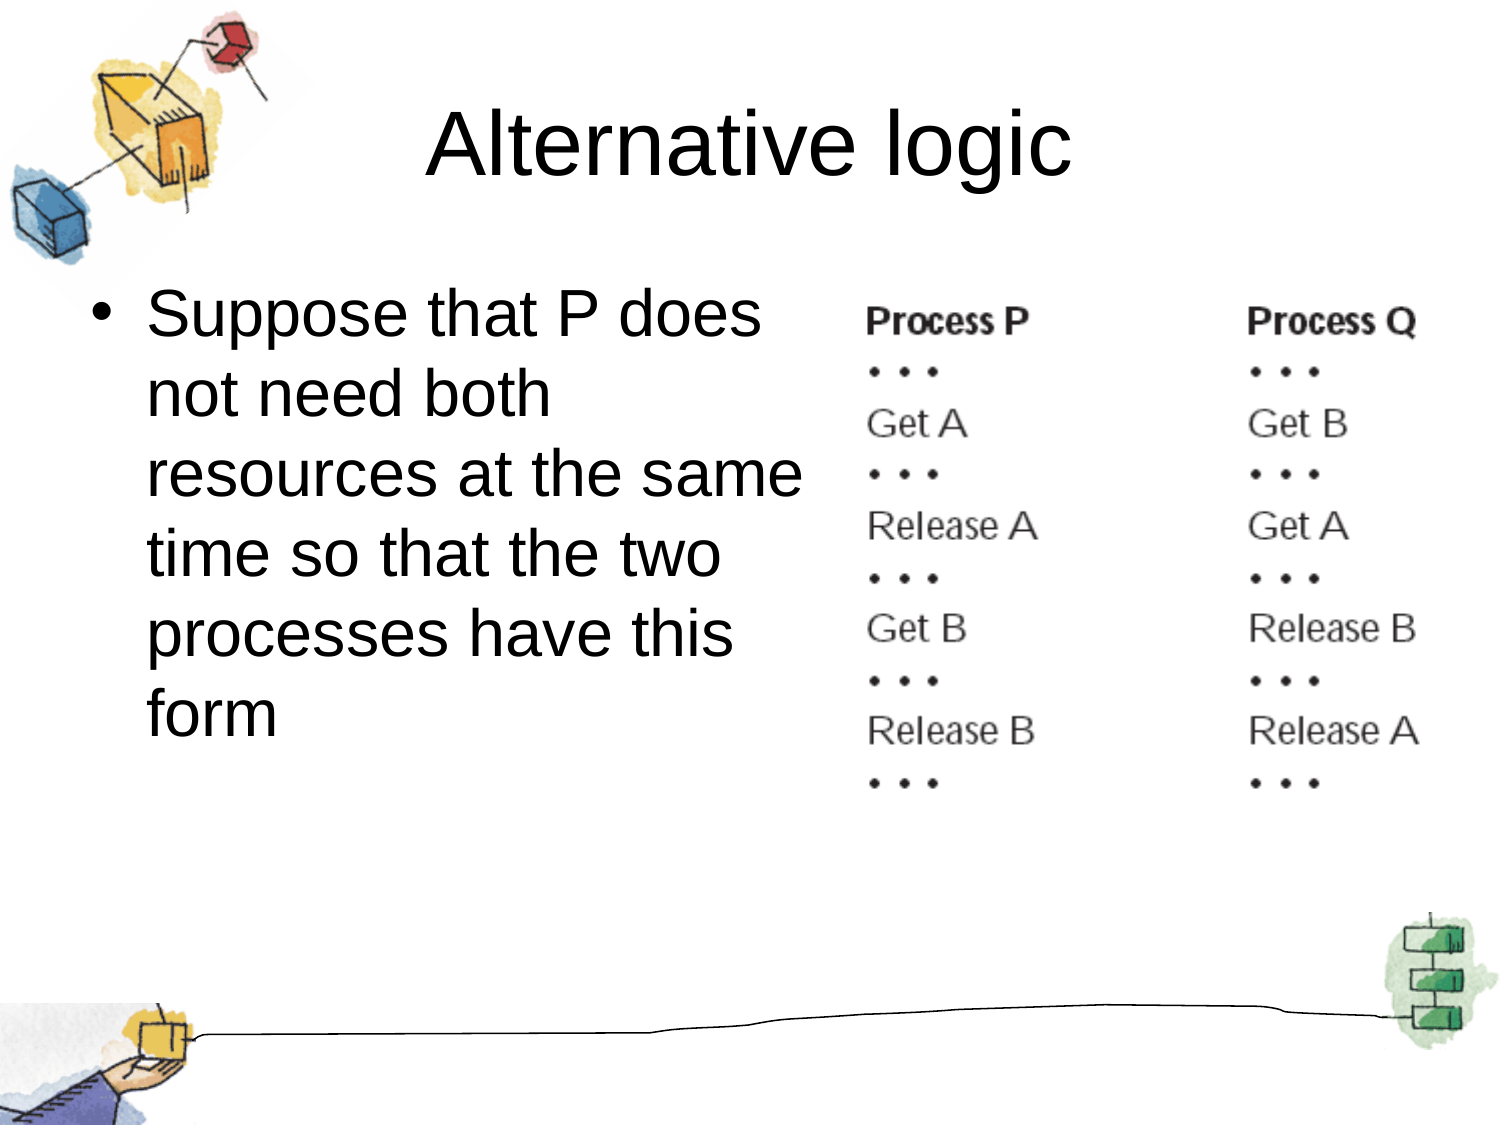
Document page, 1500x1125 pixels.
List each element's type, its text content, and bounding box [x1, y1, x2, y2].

picture [0, 85, 167, 305]
list Suppose that P does not need both resources at the same time so that the two processes have this form [74, 262, 863, 1076]
title Alternative logic [74, 44, 1426, 233]
picture [0, 1003, 196, 1125]
picture [1382, 912, 1500, 1050]
picture [840, 287, 1451, 813]
picture [114, 0, 274, 44]
